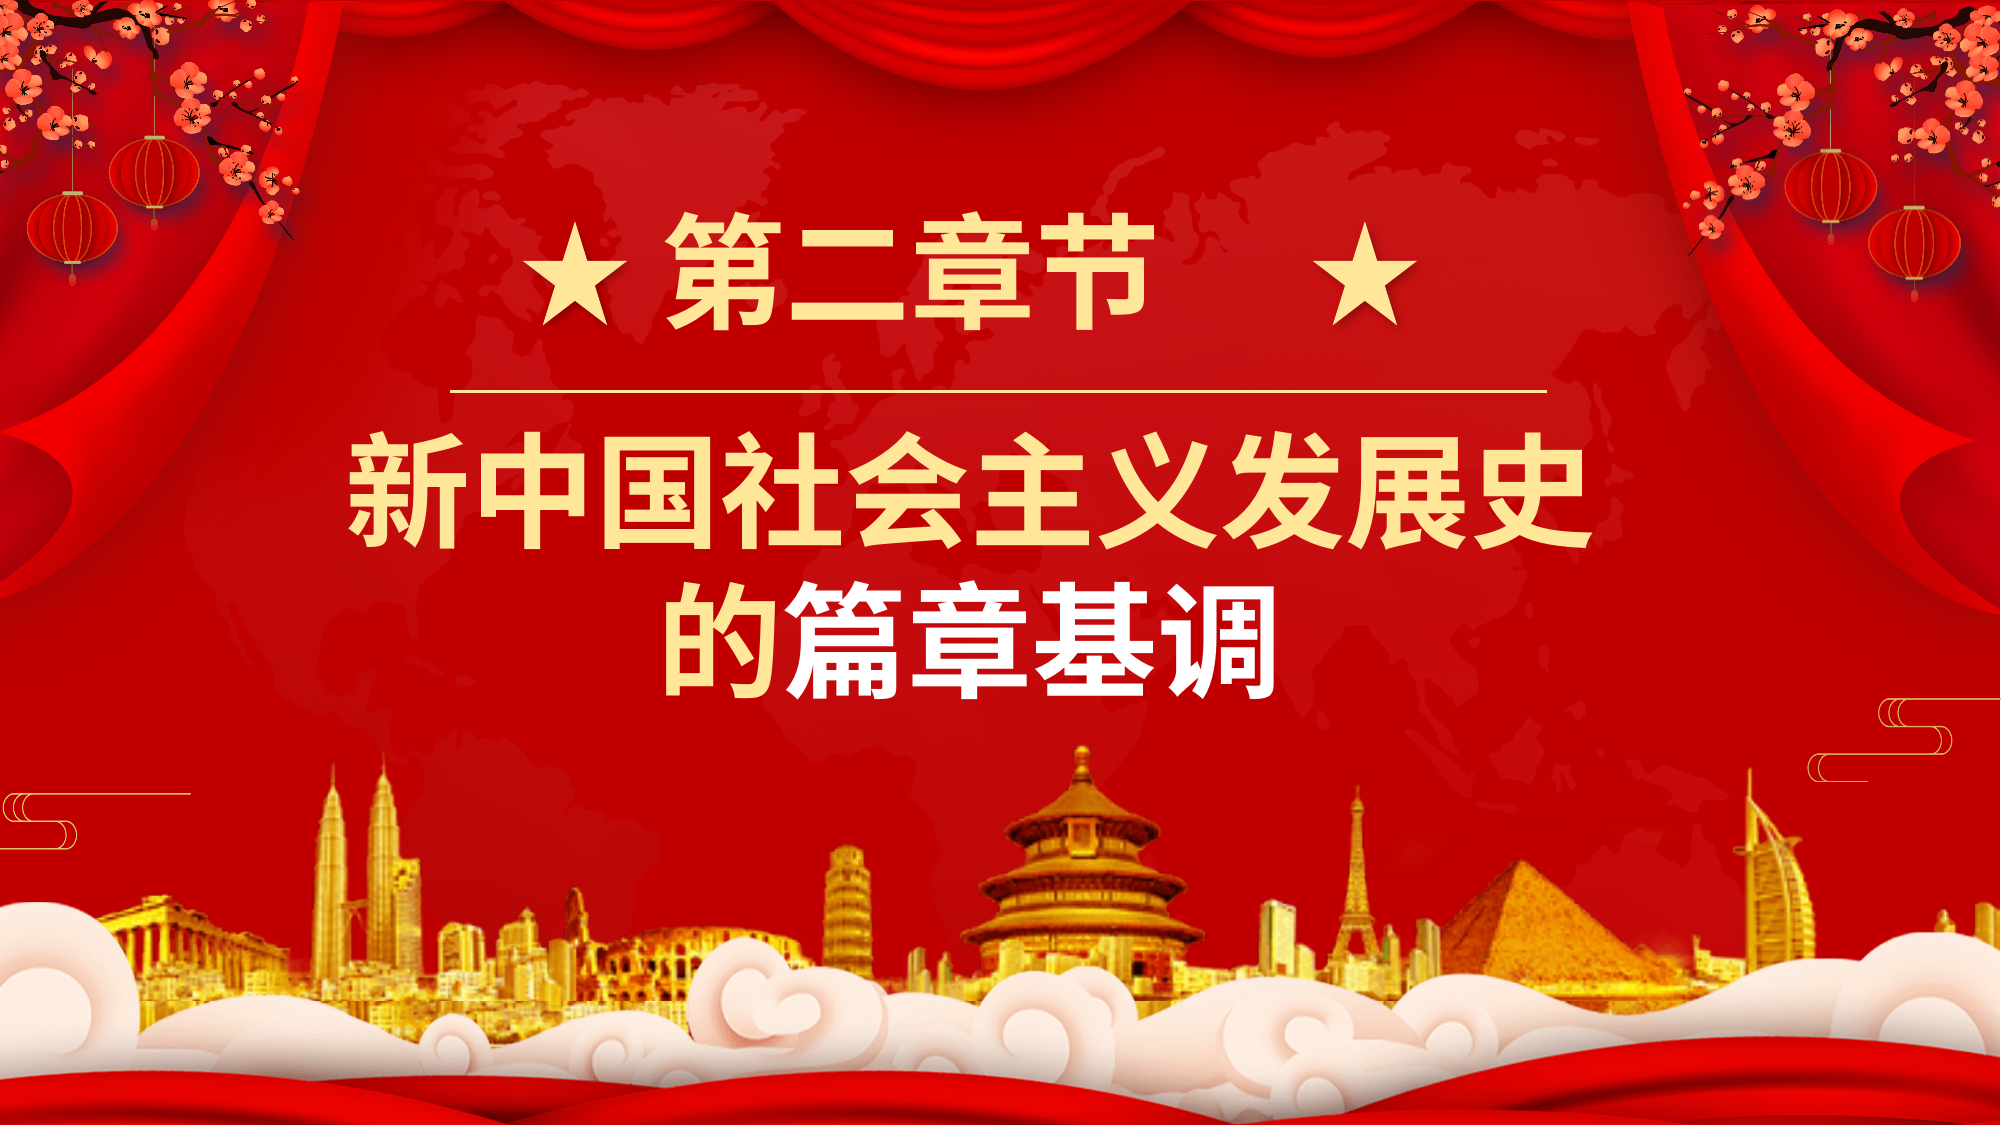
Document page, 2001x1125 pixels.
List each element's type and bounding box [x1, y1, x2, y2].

picture [0, 0, 2001, 805]
text_box [0, 733, 2000, 1125]
